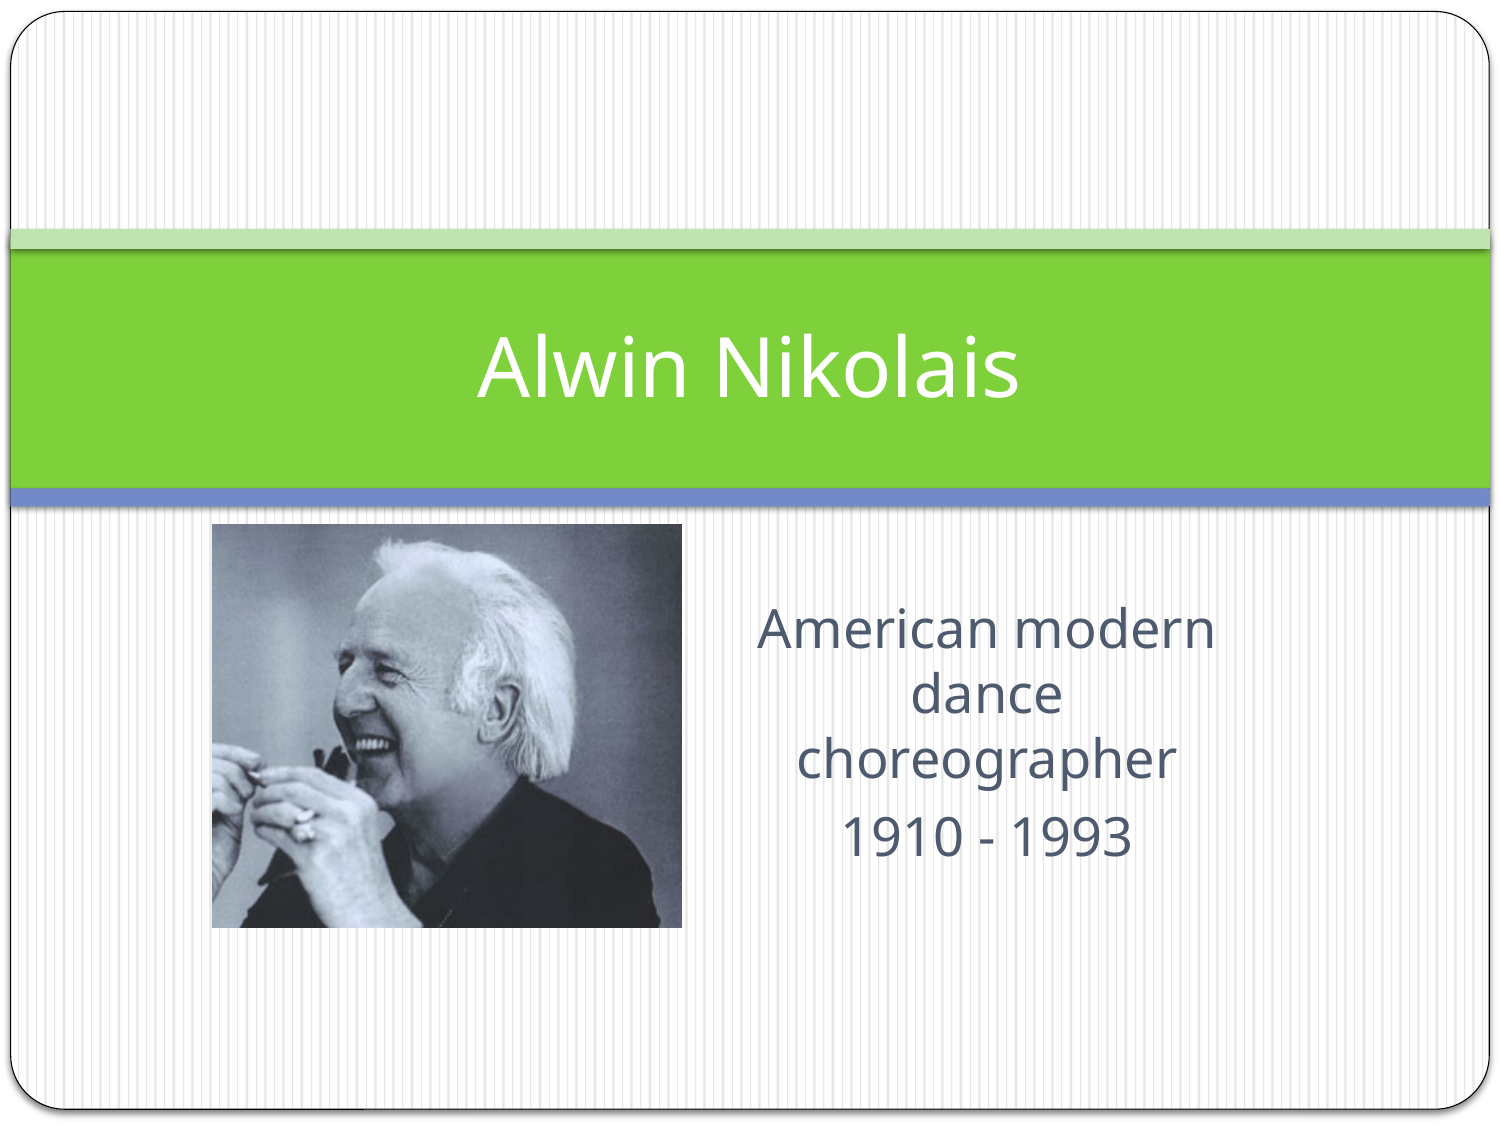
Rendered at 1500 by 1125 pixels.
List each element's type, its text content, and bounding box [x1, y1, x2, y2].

subtitle American modern dance choreographer 1910 - 1993 [699, 587, 1275, 850]
title Alwin Nikolais [75, 247, 1425, 489]
picture [212, 524, 682, 929]
